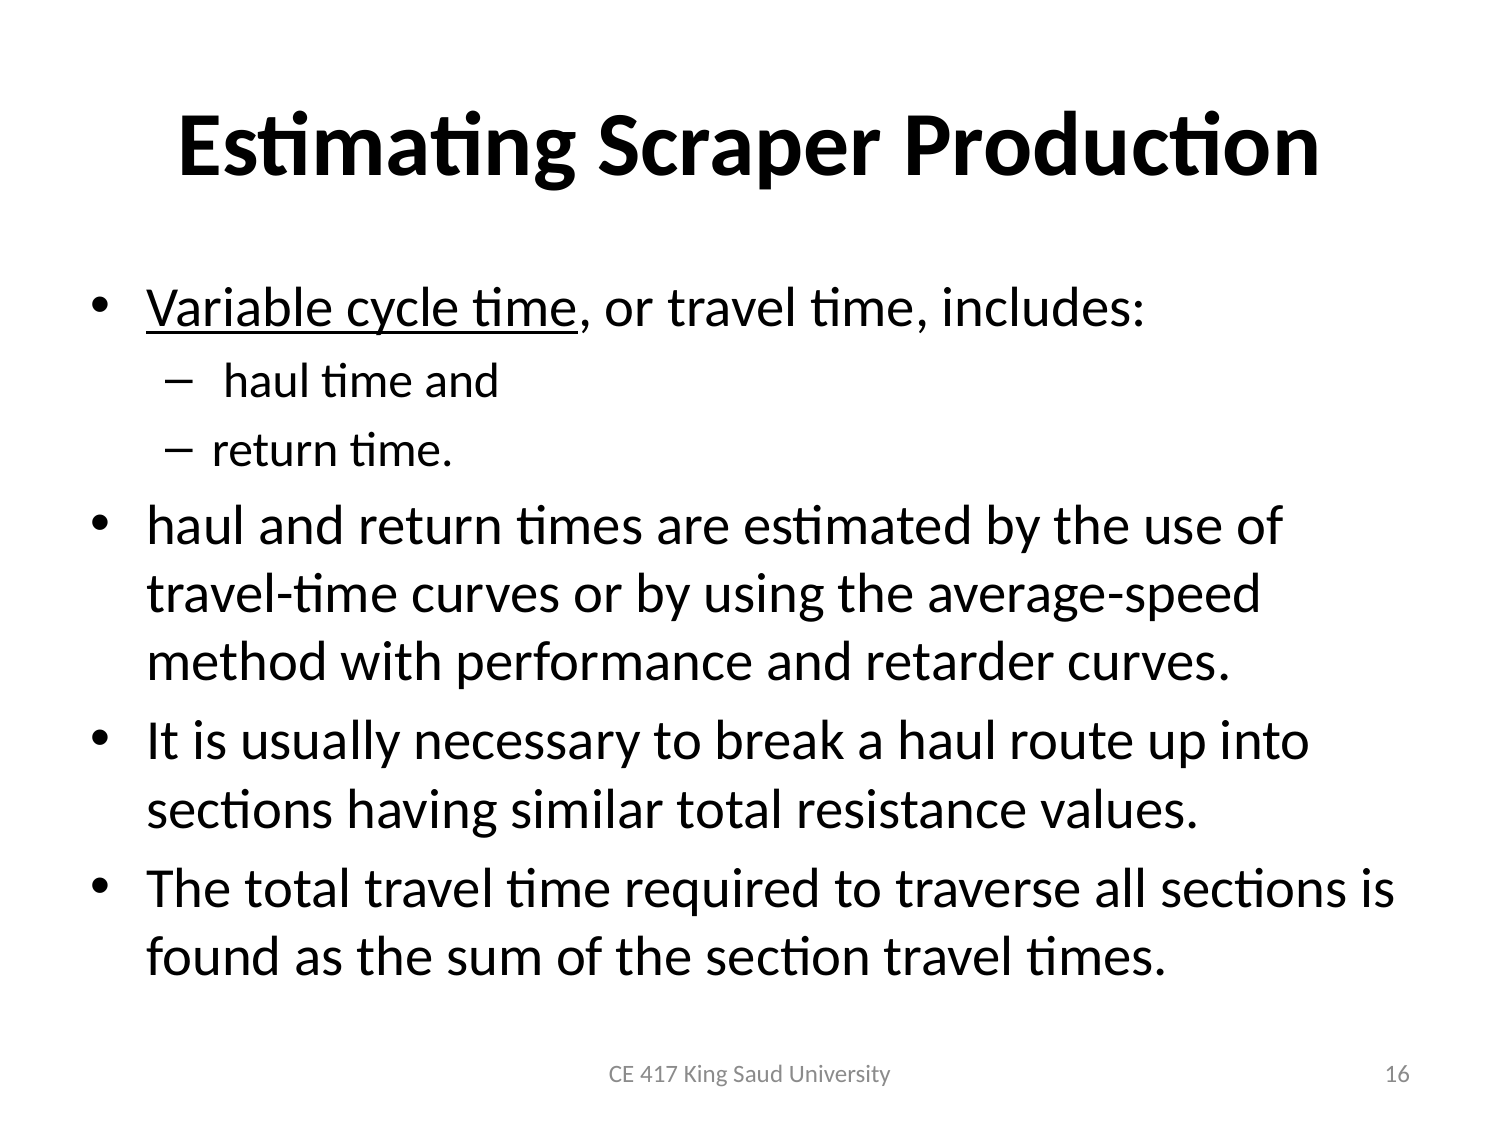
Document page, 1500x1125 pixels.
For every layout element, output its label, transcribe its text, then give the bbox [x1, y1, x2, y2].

list Variable cycle time, or travel time, includes: haul time and return time. haul and return times are estimated by the use of travel-time curves or by using the average-speed method with performance and retarder curves. It is usually necessary to break a haul route up into sections having similar total resistance values. The total travel time required to traverse all sections is found as the sum of the section travel times. [75, 262, 1425, 1005]
slide_number 16 [1074, 1042, 1425, 1103]
footer CE 417 King Saud University [512, 1042, 988, 1103]
title Estimating Scraper Production [75, 45, 1425, 233]
